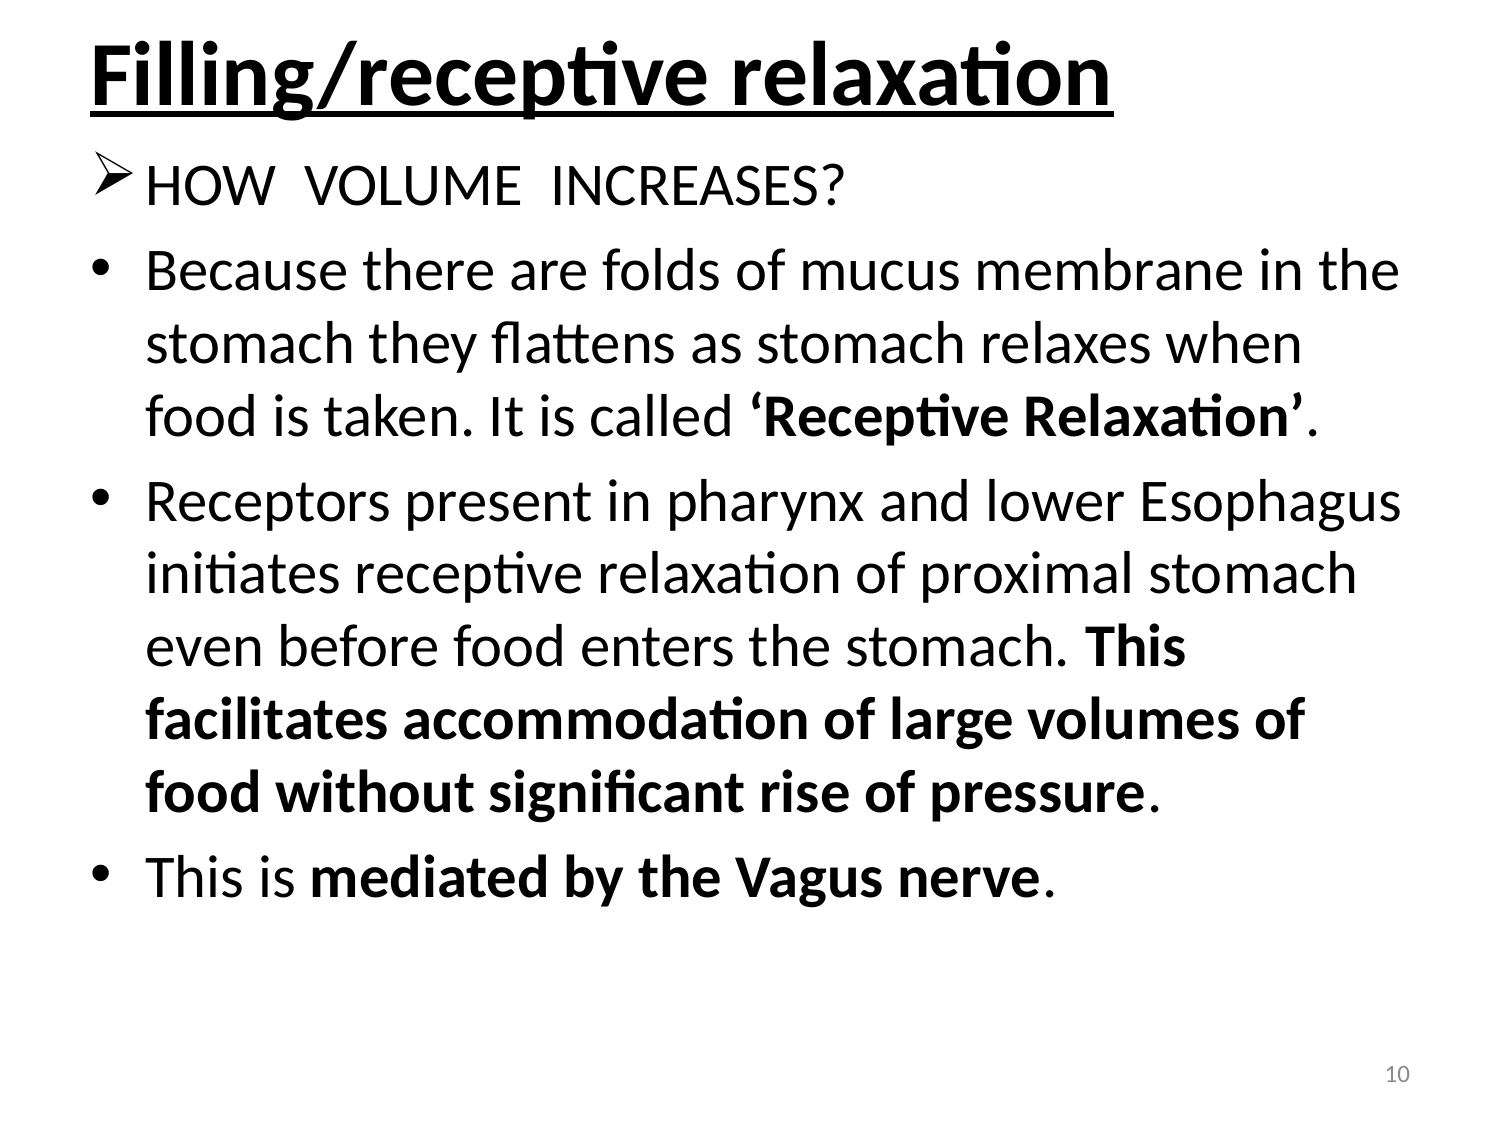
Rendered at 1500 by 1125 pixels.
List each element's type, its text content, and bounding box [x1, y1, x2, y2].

title Filling/receptive relaxation [75, 0, 1425, 137]
slide_number 10 [1074, 1042, 1425, 1103]
list HOW VOLUME INCREASES? Because there are folds of mucus membrane in the stomach they flattens as stomach relaxes when food is taken. It is called ‘Receptive Relaxation’. Receptors present in pharynx and lower Esophagus initiates receptive relaxation of proximal stomach even before food enters the stomach. This facilitates accommodation of large volumes of food without significant rise of pressure. This is mediated by the Vagus nerve. [75, 137, 1425, 1043]
